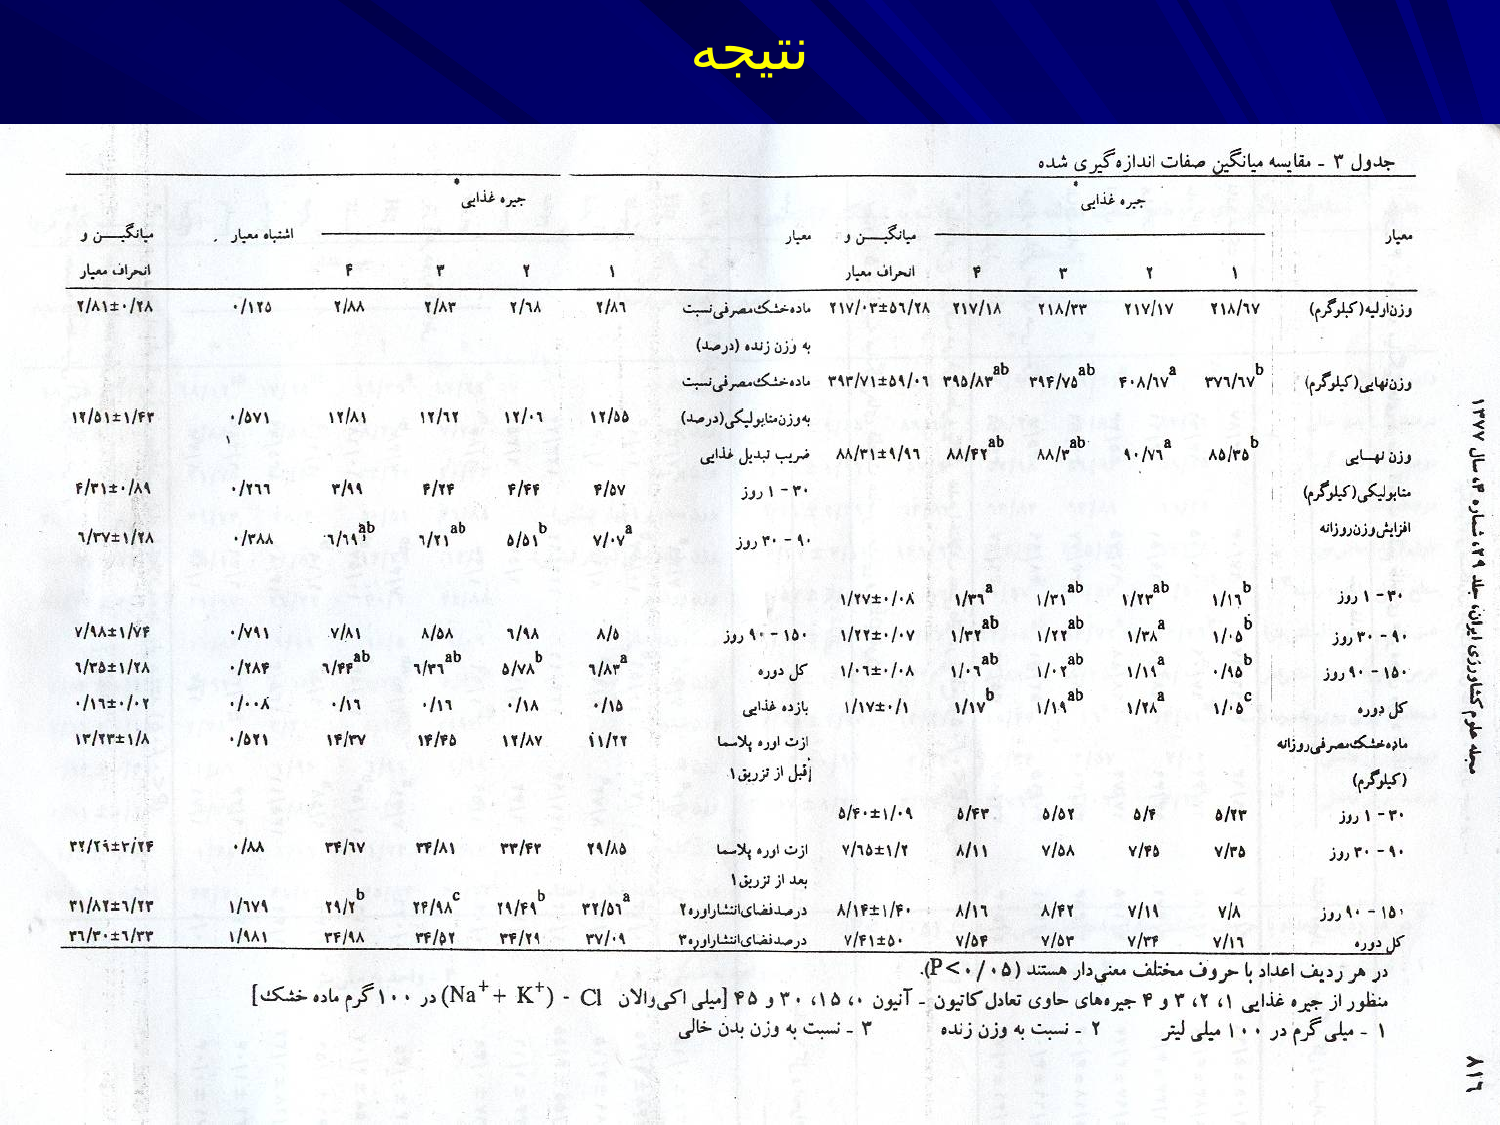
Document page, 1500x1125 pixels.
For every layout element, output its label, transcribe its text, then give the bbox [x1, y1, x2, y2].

title نتيجه [74, 0, 1426, 93]
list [0, 124, 1500, 1125]
